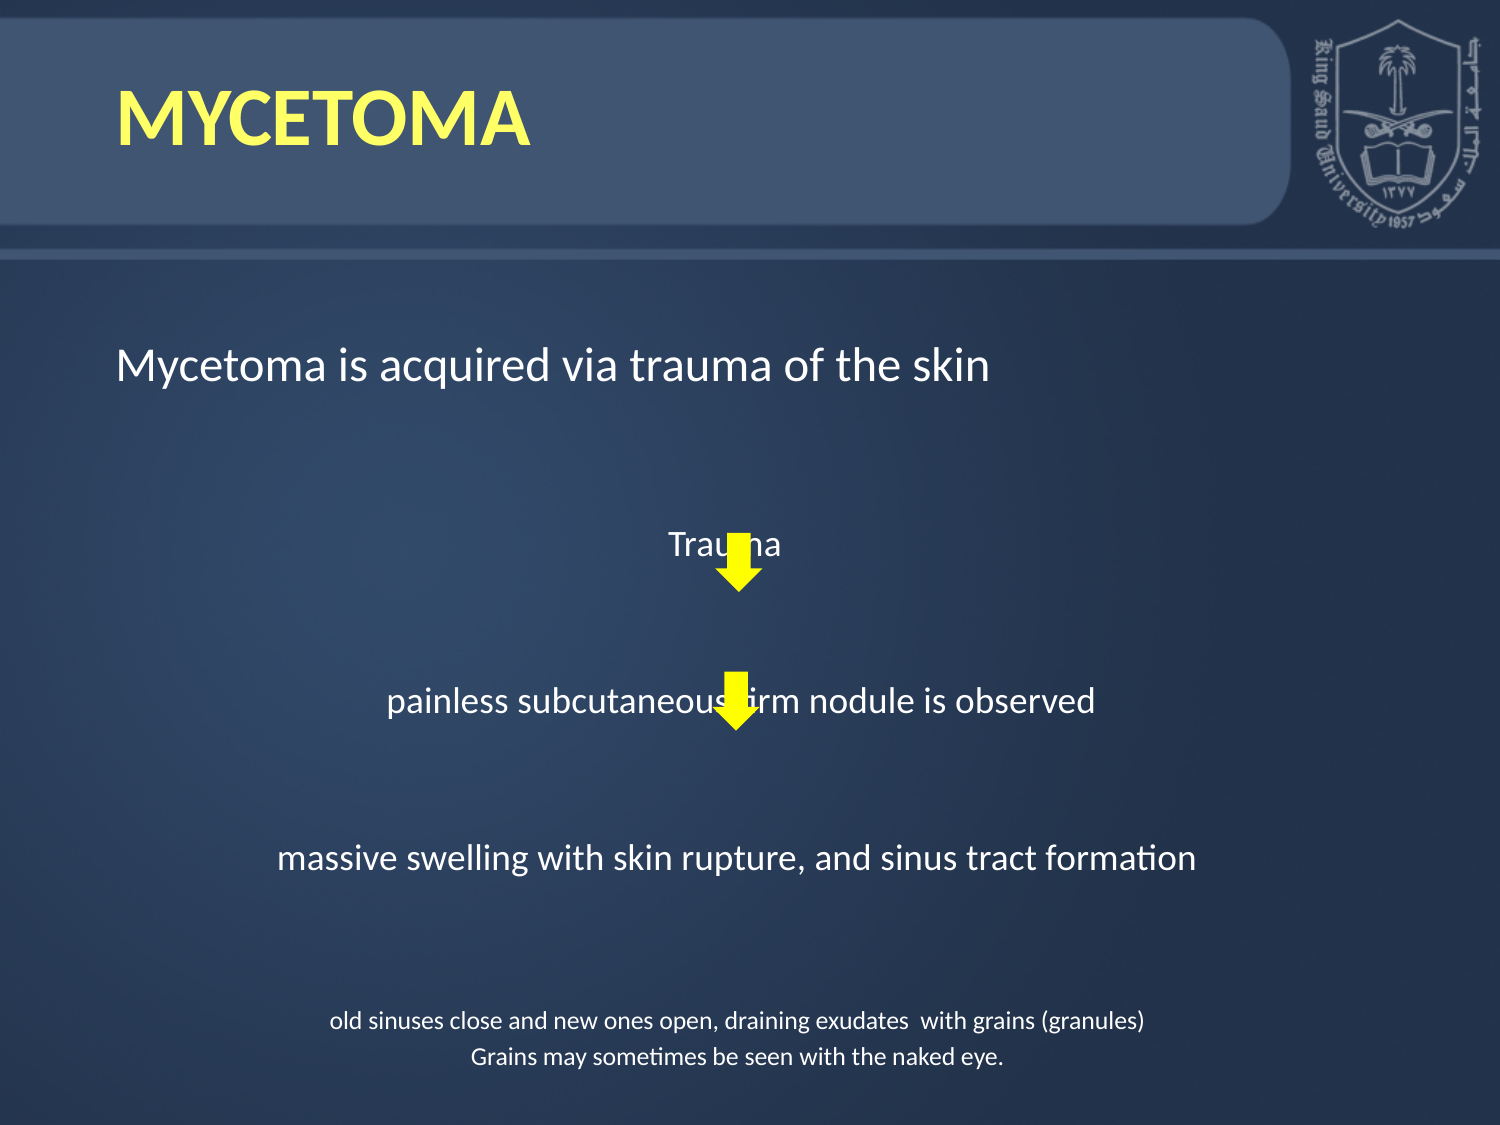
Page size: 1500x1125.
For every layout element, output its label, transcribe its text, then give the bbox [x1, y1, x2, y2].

text_box [713, 530, 765, 595]
list Mycetoma is acquired via trauma of the skin Trauma painless subcutaneous firm nodule is observed massive swelling with skin rupture, and sinus tract formation old sinuses close and new ones open, draining exudates with grains (granules) Grains may sometimes be seen with the naked eye. [100, 324, 1376, 1088]
title Mycetoma [100, 54, 1376, 279]
text_box [710, 669, 762, 733]
picture [0, 0, 1500, 1125]
